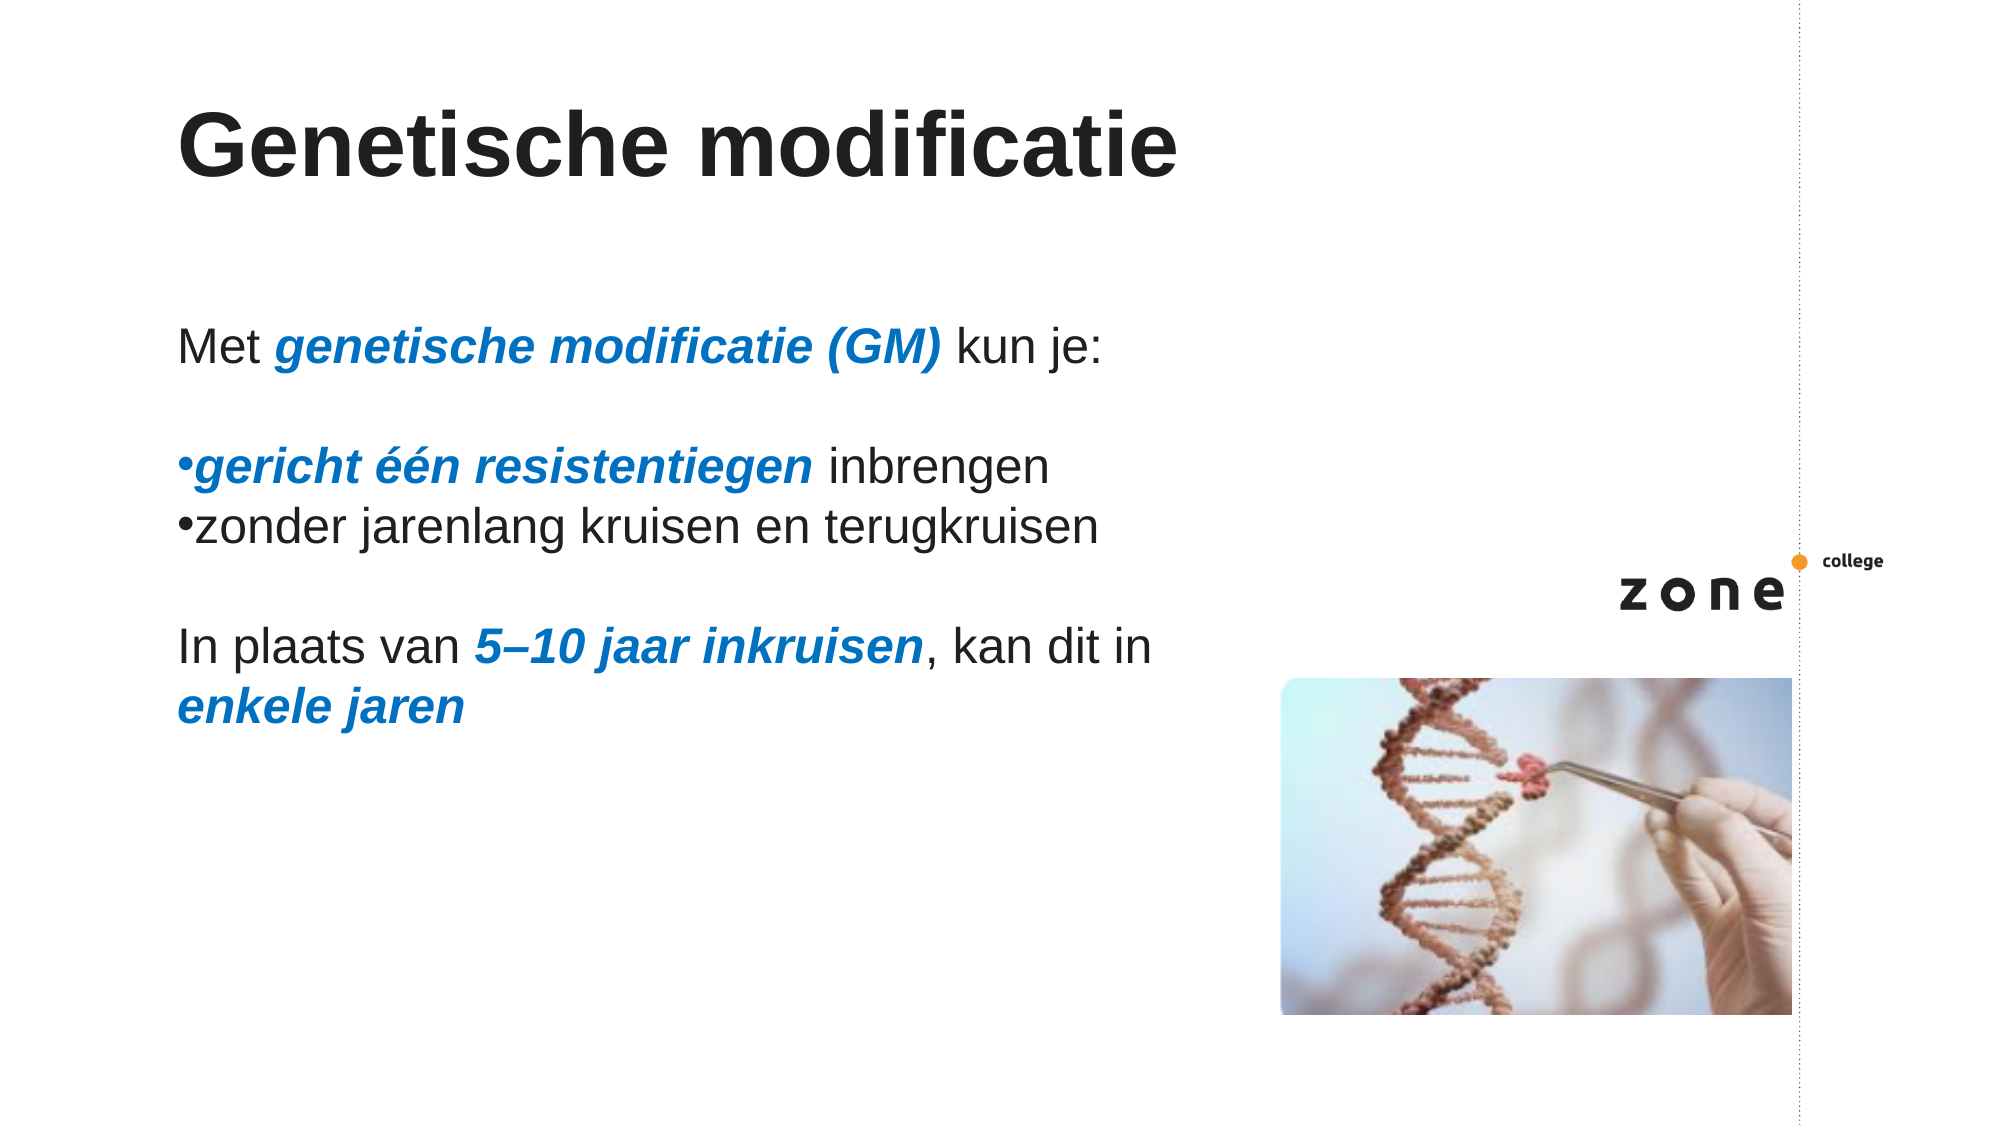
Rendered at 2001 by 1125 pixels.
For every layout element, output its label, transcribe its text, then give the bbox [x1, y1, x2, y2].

title Genetische modificatie [177, 97, 1471, 261]
picture [1276, 0, 2001, 1125]
list Met genetische modificatie (GM) kun je: gericht één resistentiegen inbrengen zonder jarenlang kruisen en terugkruisen In plaats van 5–10 jaar inkruisen, kan dit in enkele jaren [177, 313, 1269, 1091]
